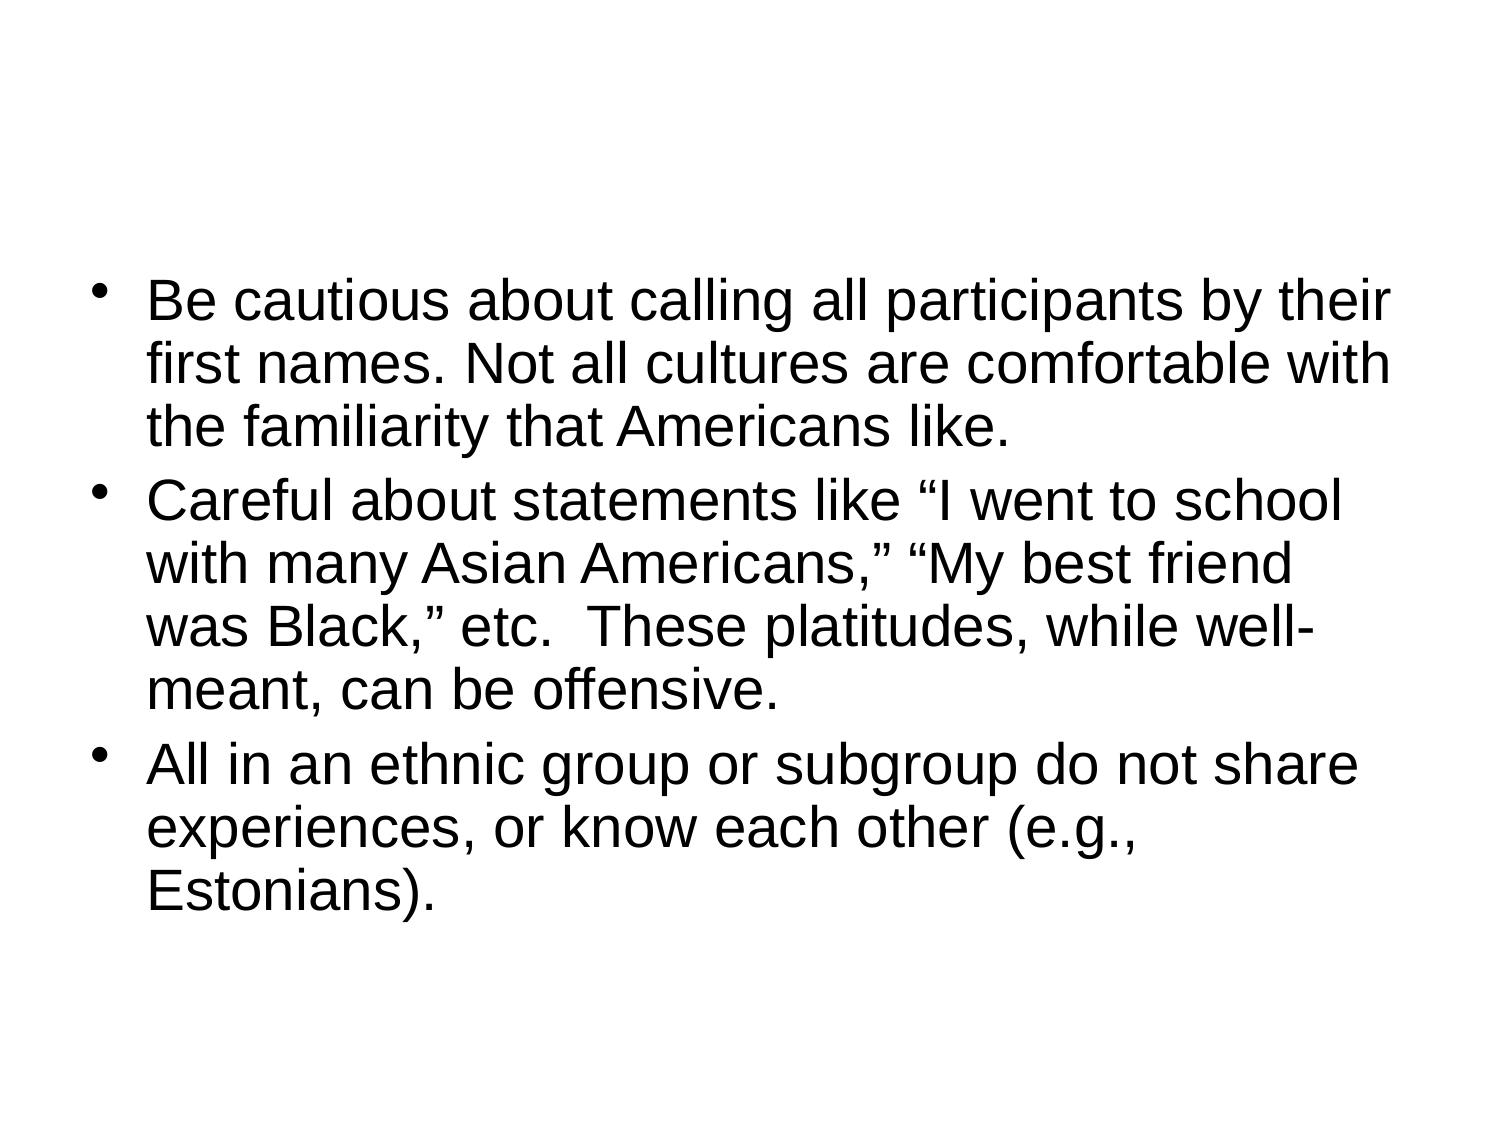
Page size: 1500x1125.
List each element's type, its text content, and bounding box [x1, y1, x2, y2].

list Be cautious about calling all participants by their first names. Not all cultures are comfortable with the familiarity that Americans like. Careful about statements like “I went to school with many Asian Americans,” “My best friend was Black,” etc. These platitudes, while well-meant, can be offensive. All in an ethnic group or subgroup do not share experiences, or know each other (e.g., Estonians). [74, 262, 1426, 1006]
